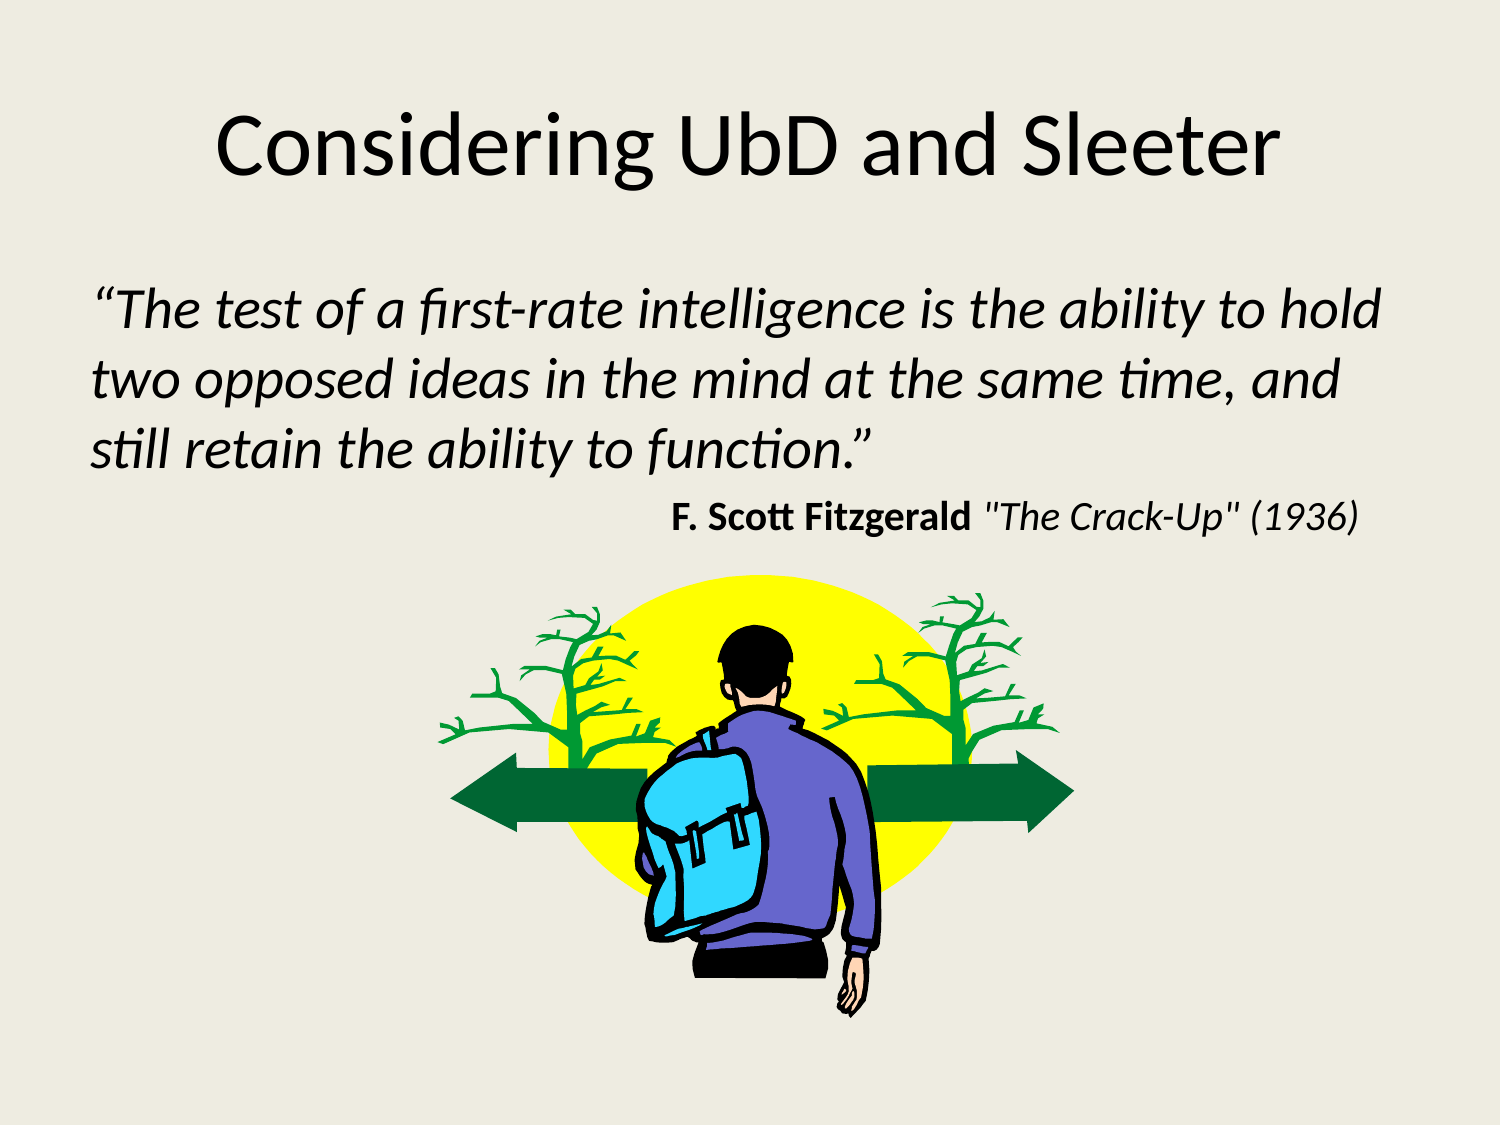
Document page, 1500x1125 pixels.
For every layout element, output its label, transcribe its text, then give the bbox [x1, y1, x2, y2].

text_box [437, 574, 1075, 1019]
list “The test of a first-rate intelligence is the ability to hold two opposed ideas in the mind at the same time, and still retain the ability to function.” F. Scott Fitzgerald "The Crack-Up" (1936) [75, 262, 1425, 1005]
title Considering UbD and Sleeter [75, 45, 1425, 233]
